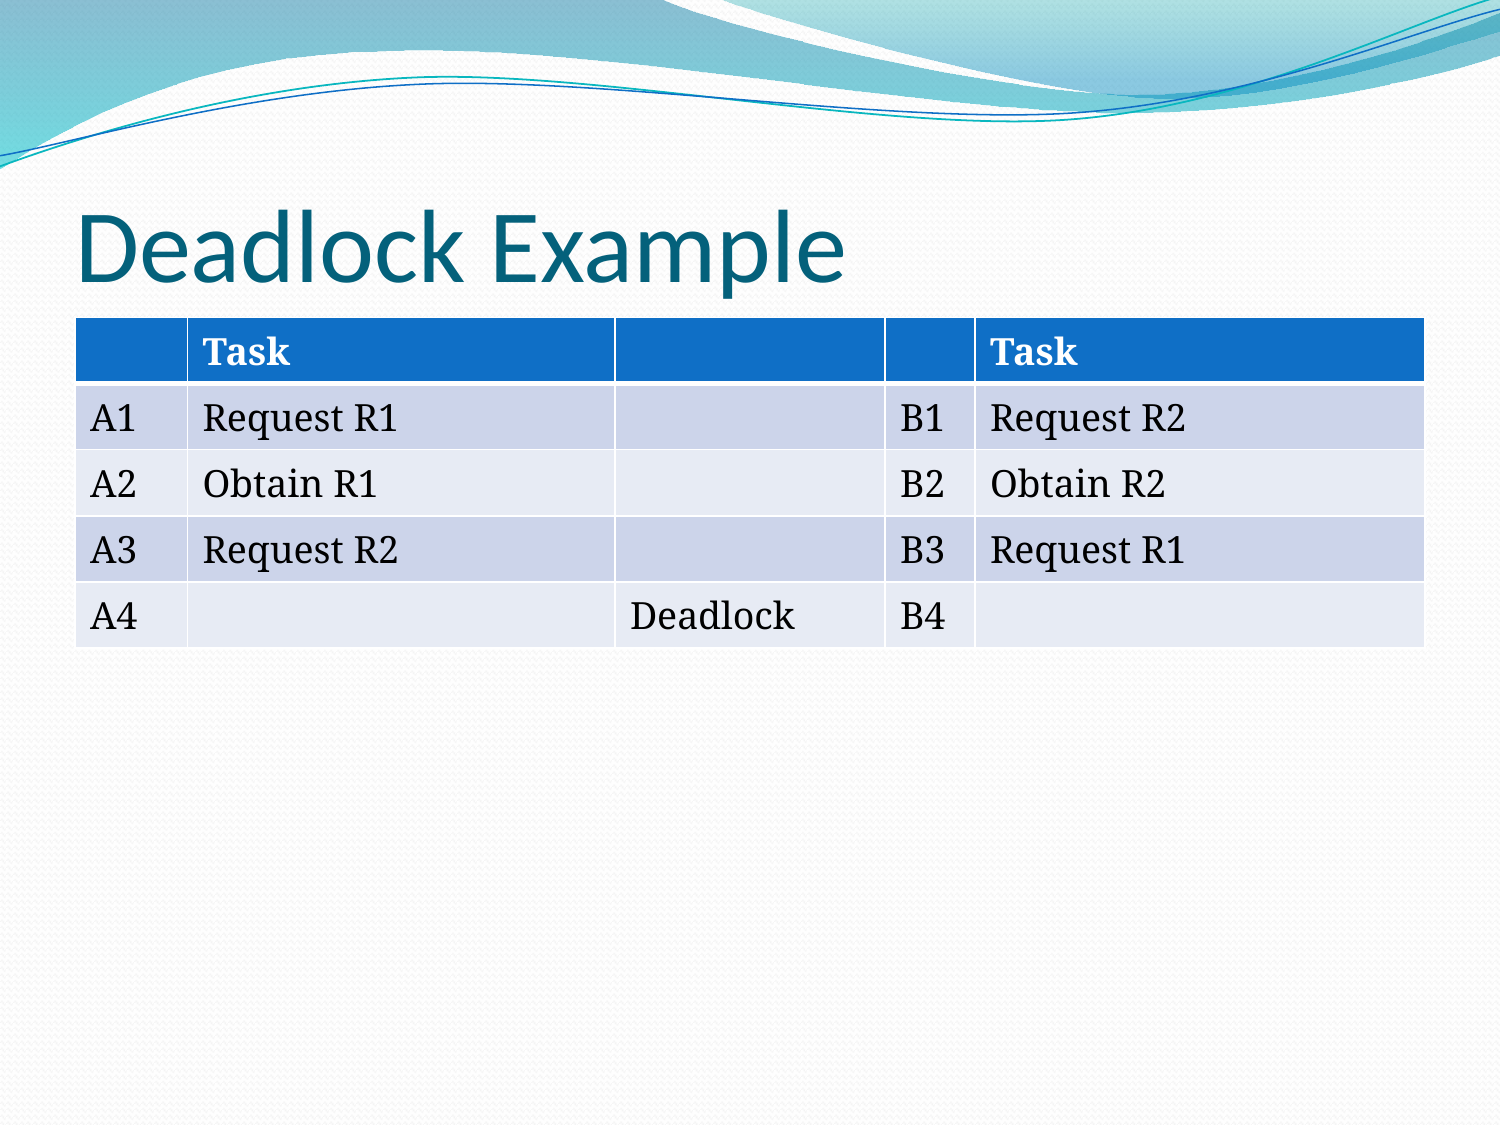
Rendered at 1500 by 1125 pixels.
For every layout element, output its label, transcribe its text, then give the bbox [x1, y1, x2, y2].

table_header [616, 318, 884, 381]
table_cell A1 [76, 386, 187, 449]
table_cell A4 [76, 583, 187, 647]
table_header [886, 318, 974, 381]
table_cell B2 [886, 450, 974, 515]
table_cell Request R2 [976, 386, 1424, 449]
table_cell B3 [886, 517, 974, 581]
table_cell B1 [886, 386, 974, 449]
table_cell Request R1 [188, 386, 614, 449]
table_cell Deadlock [616, 583, 884, 647]
table_header Task [188, 318, 614, 381]
table_cell Obtain R1 [188, 450, 614, 515]
table_header Task [976, 318, 1424, 381]
table_cell [616, 386, 884, 449]
table_cell [188, 583, 614, 647]
table_cell [976, 583, 1424, 647]
table_cell [616, 450, 884, 515]
table_cell Obtain R2 [976, 450, 1424, 515]
table_cell A2 [76, 450, 187, 515]
table_cell Request R2 [188, 517, 614, 581]
table_cell B4 [886, 583, 974, 647]
title Deadlock Example [75, 115, 1425, 303]
table_header [76, 318, 187, 381]
table_cell Request R1 [976, 517, 1424, 581]
table_cell [616, 517, 884, 581]
table_cell A3 [76, 517, 187, 581]
